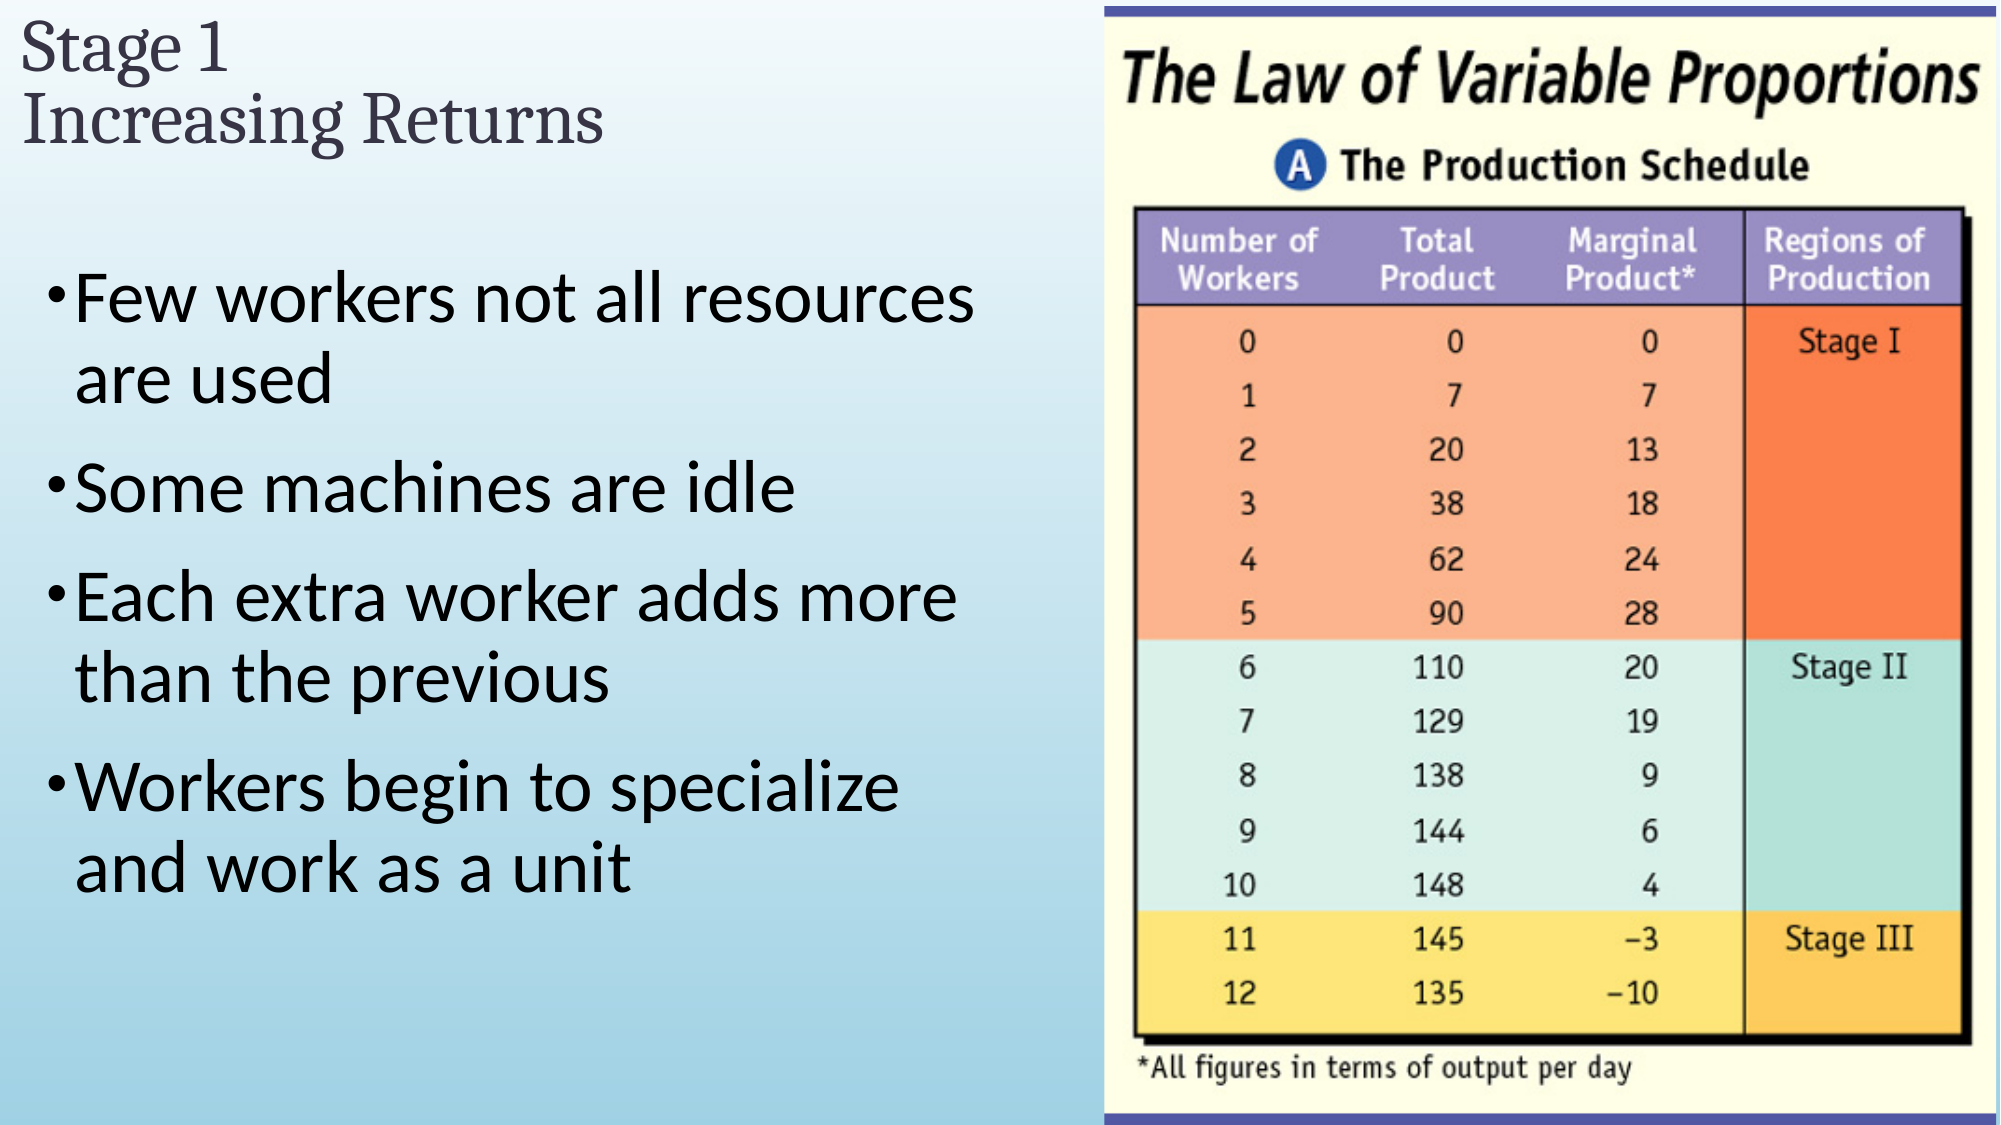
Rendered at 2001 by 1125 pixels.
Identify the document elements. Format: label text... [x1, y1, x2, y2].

title Stage 1 Increasing Returns [7, 24, 1021, 166]
picture [1104, 6, 1997, 1125]
list Few workers not all resources are used Some machines are idle Each extra worker adds more than the previous Workers begin to specialize and work as a unit [31, 249, 998, 1041]
